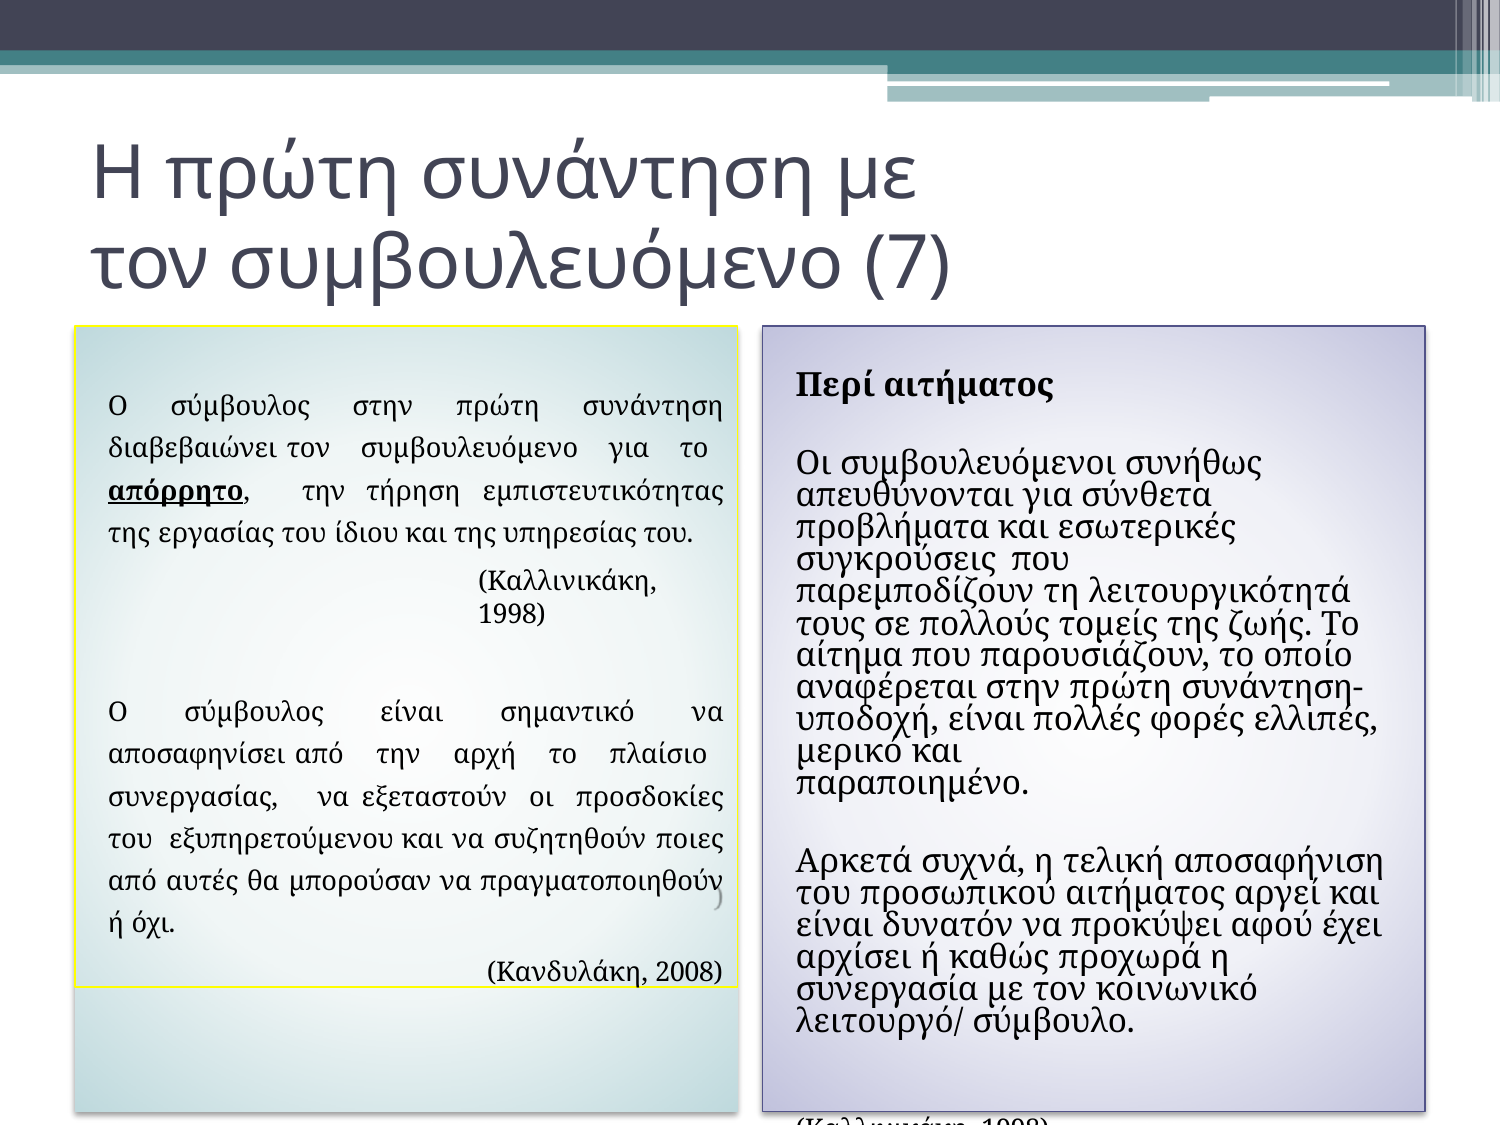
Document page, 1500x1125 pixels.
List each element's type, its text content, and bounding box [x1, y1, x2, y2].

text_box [66, 322, 750, 1124]
title Η πρώτη συνάντηση με τον συμβουλευόμενο (7) [87, 121, 999, 312]
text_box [754, 322, 1433, 1124]
